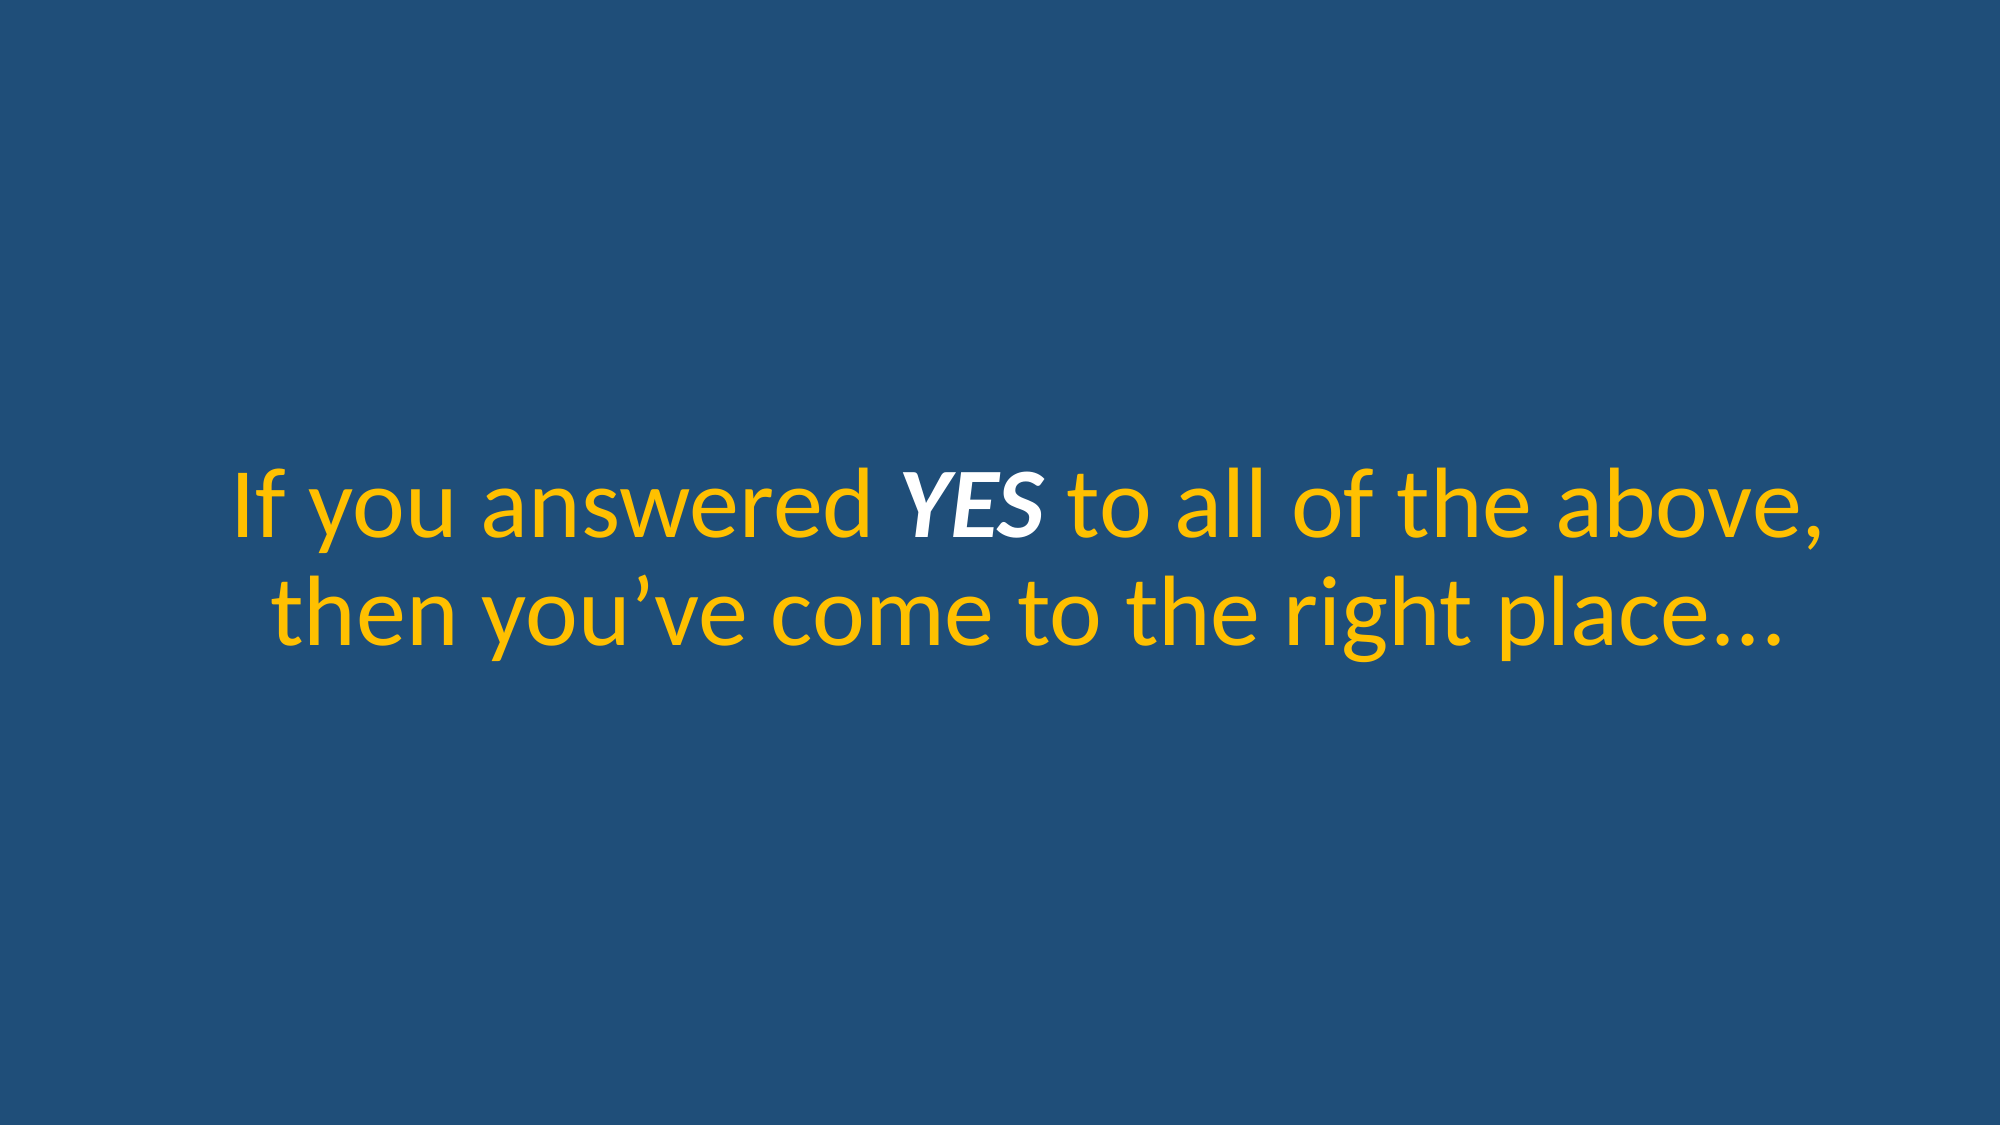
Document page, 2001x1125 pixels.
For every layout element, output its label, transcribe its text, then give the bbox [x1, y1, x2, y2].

list If you answered YES to all of the above, then you’ve come to the right place... [166, 443, 1892, 894]
